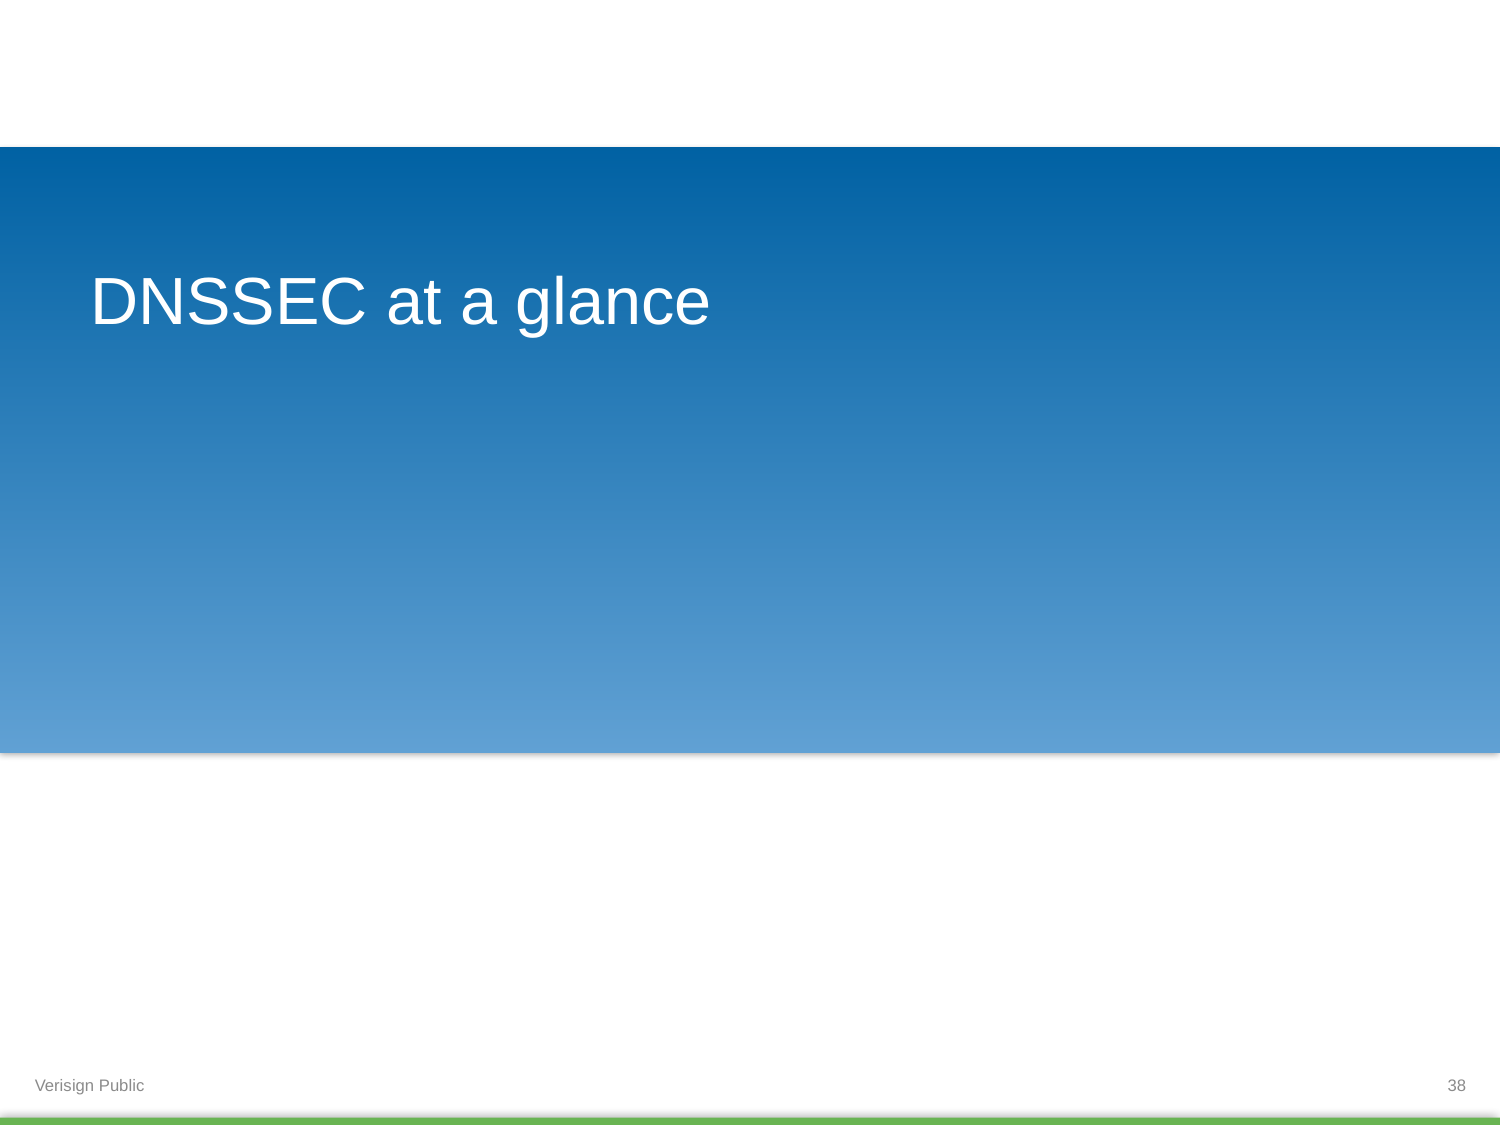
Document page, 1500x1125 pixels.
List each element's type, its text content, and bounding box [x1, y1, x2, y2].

title DNSSEC at a glance [75, 170, 1425, 346]
slide_number 38 [1422, 1072, 1482, 1098]
